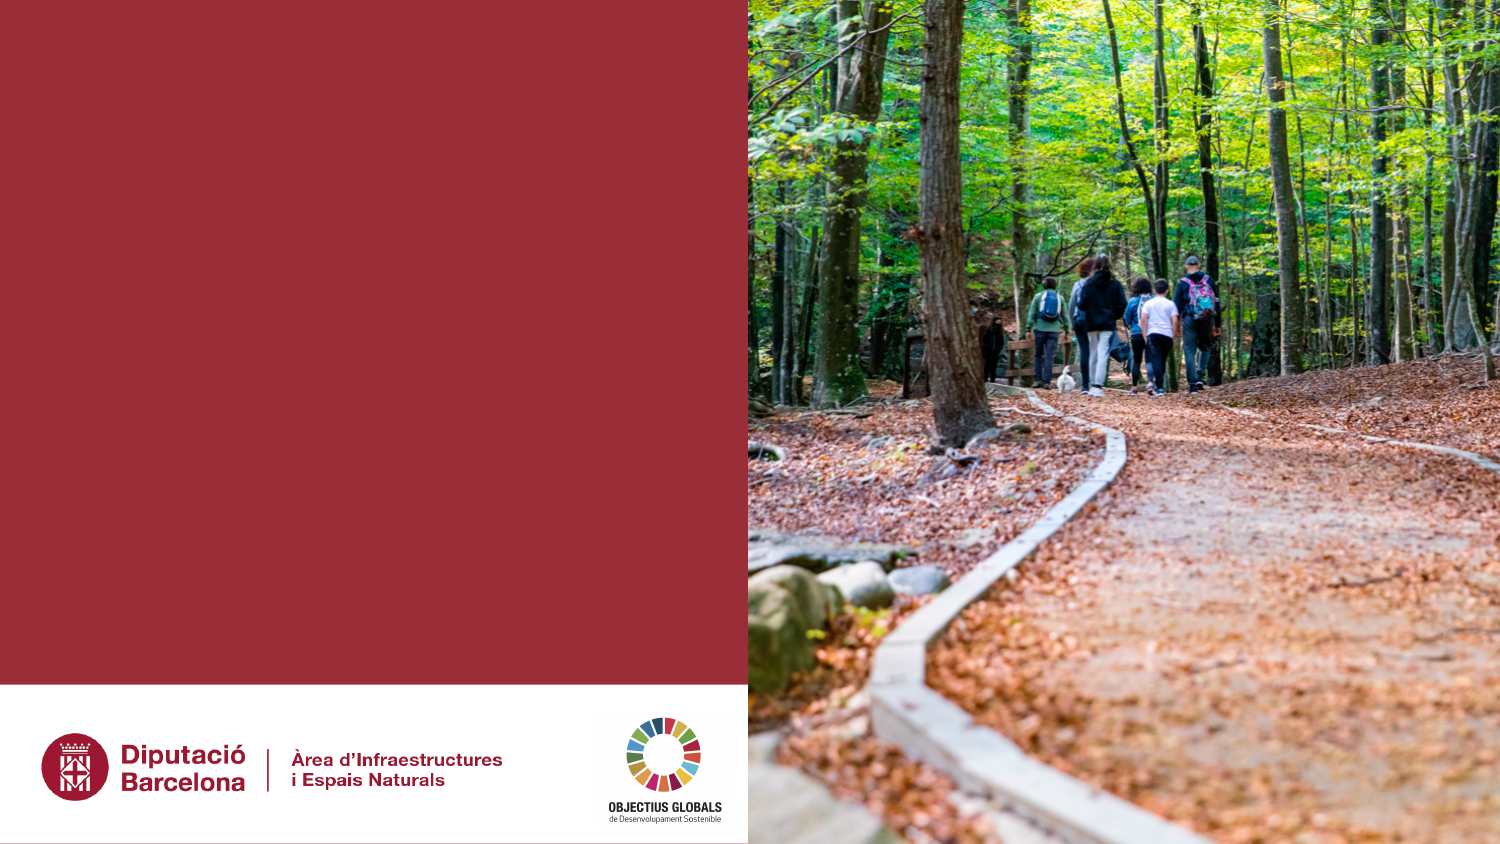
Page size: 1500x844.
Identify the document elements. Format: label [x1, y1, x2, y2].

picture [596, 709, 736, 830]
picture [41, 733, 503, 801]
picture [748, 0, 1500, 844]
